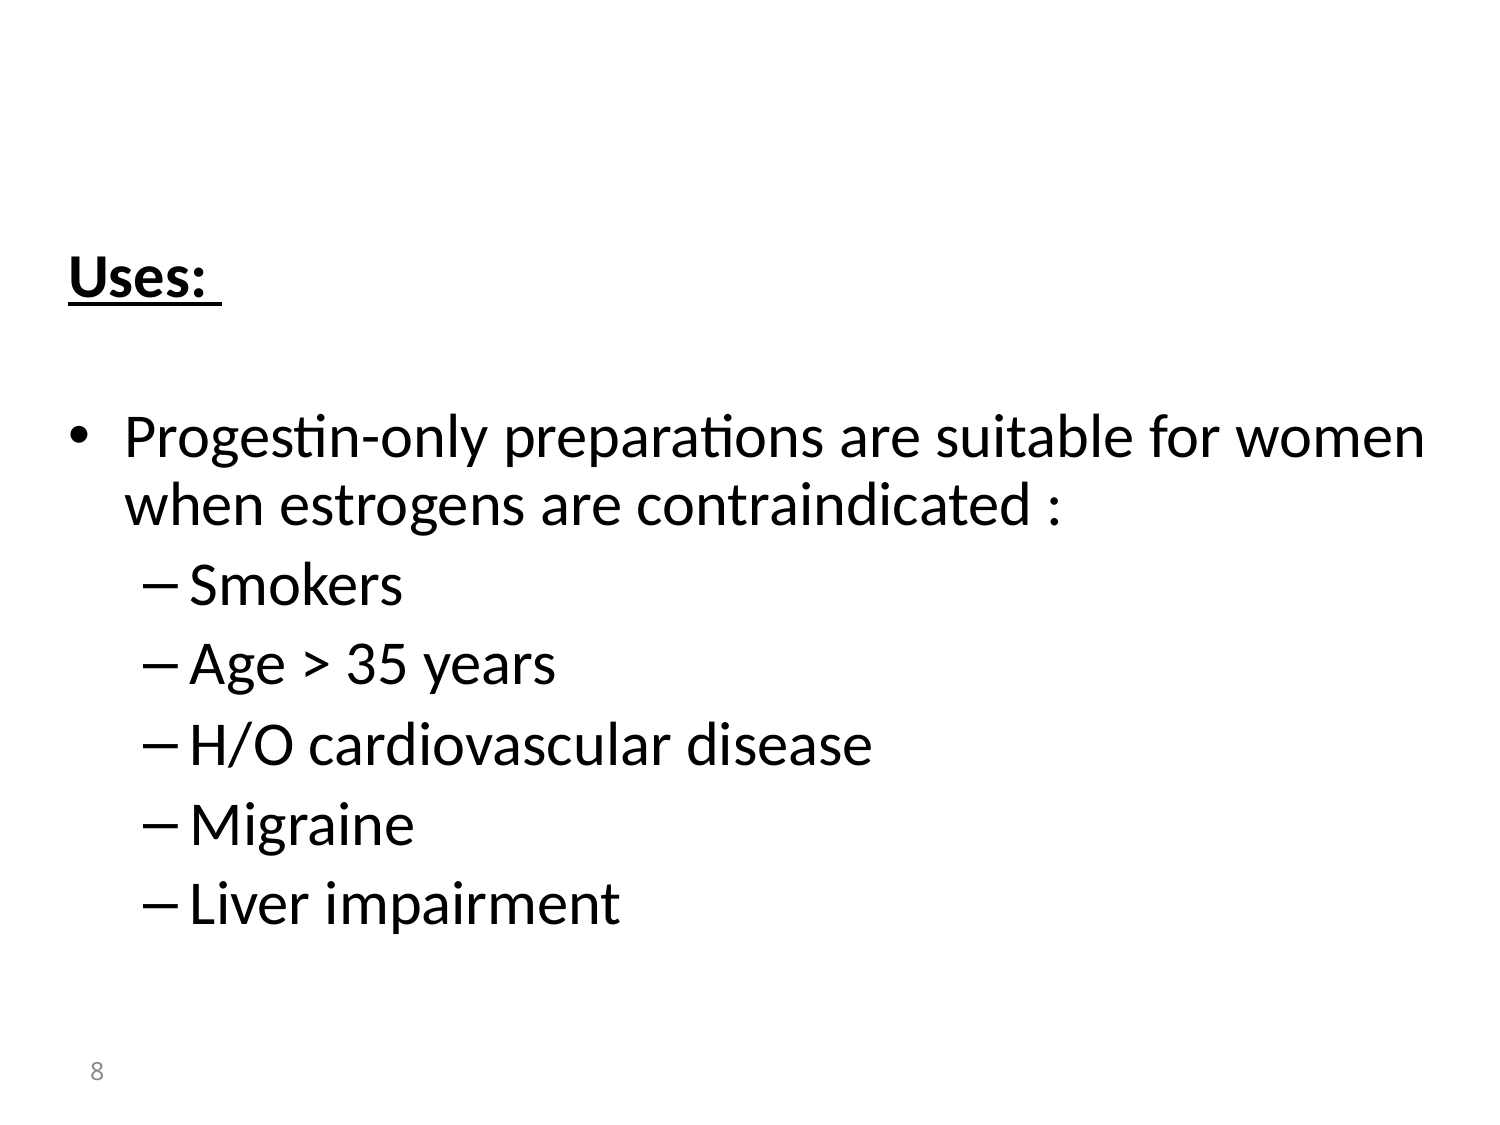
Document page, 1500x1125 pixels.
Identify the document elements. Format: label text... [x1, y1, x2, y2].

list Uses: Progestin-only preparations are suitable for women when estrogens are contraindicated : Smokers Age > 35 years H/O cardiovascular disease Migraine Liver impairment [53, 236, 1449, 1012]
slide_number 8 [75, 1042, 425, 1103]
